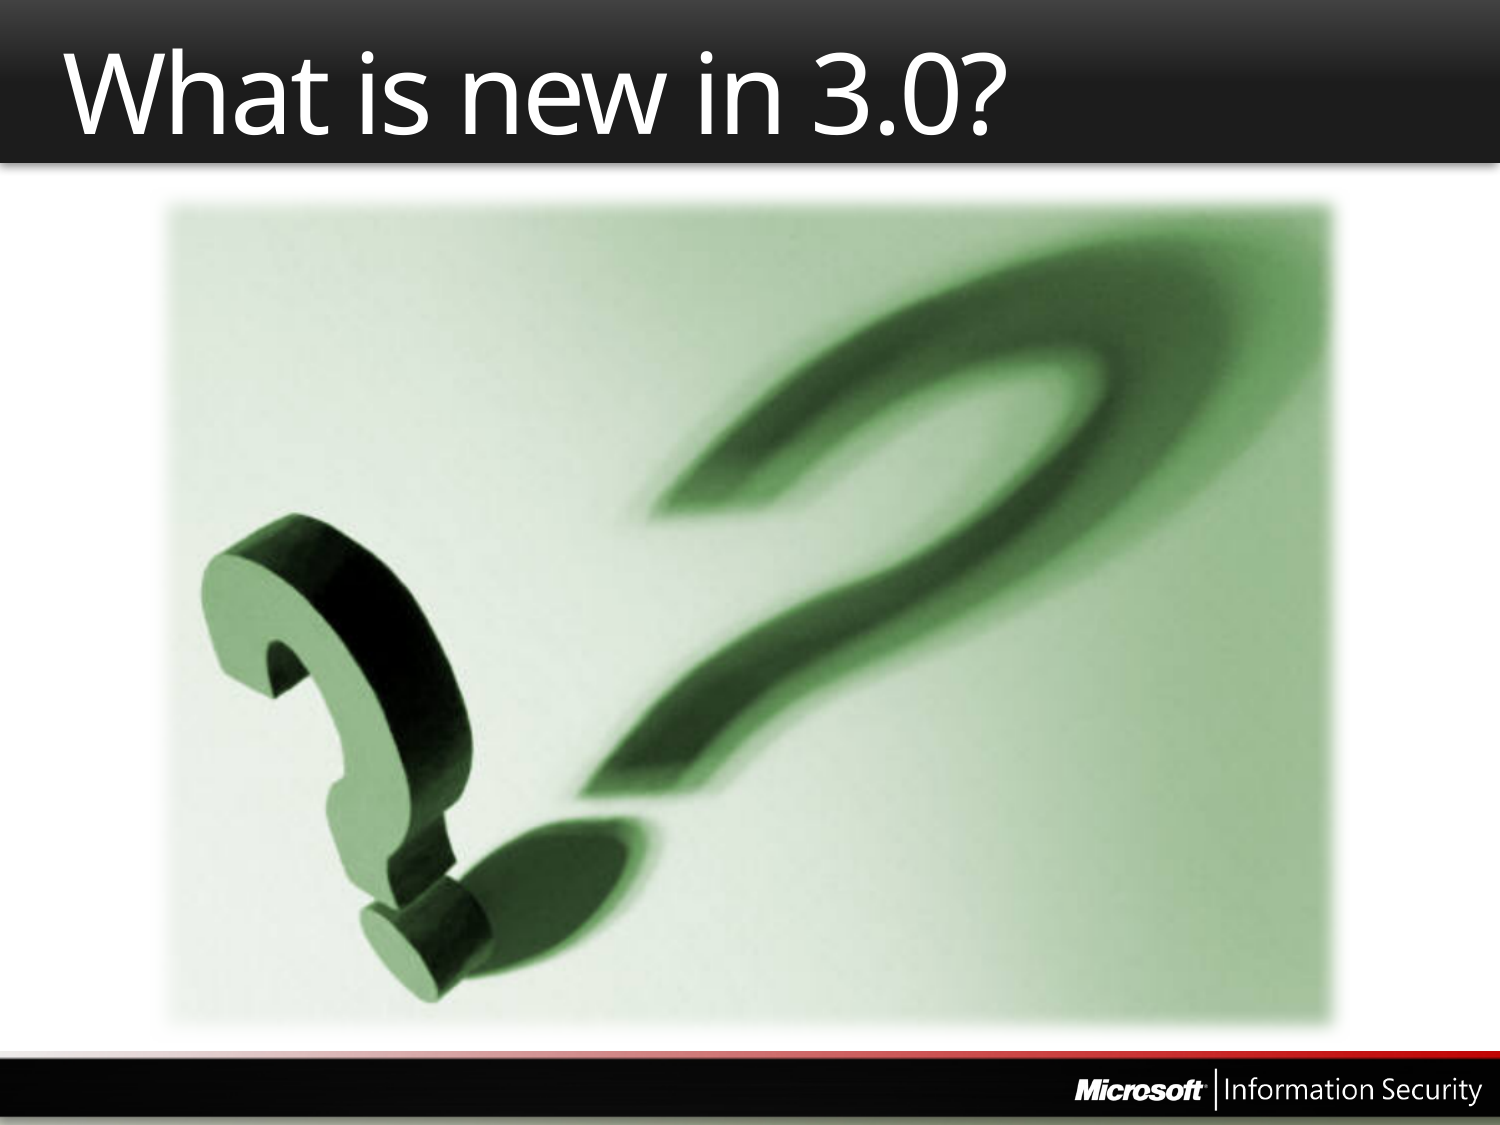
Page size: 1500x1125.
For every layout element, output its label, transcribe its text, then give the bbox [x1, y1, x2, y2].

title What is new in 3.0? [62, 37, 1438, 161]
picture [0, 1051, 1500, 1125]
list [150, 187, 1350, 1043]
